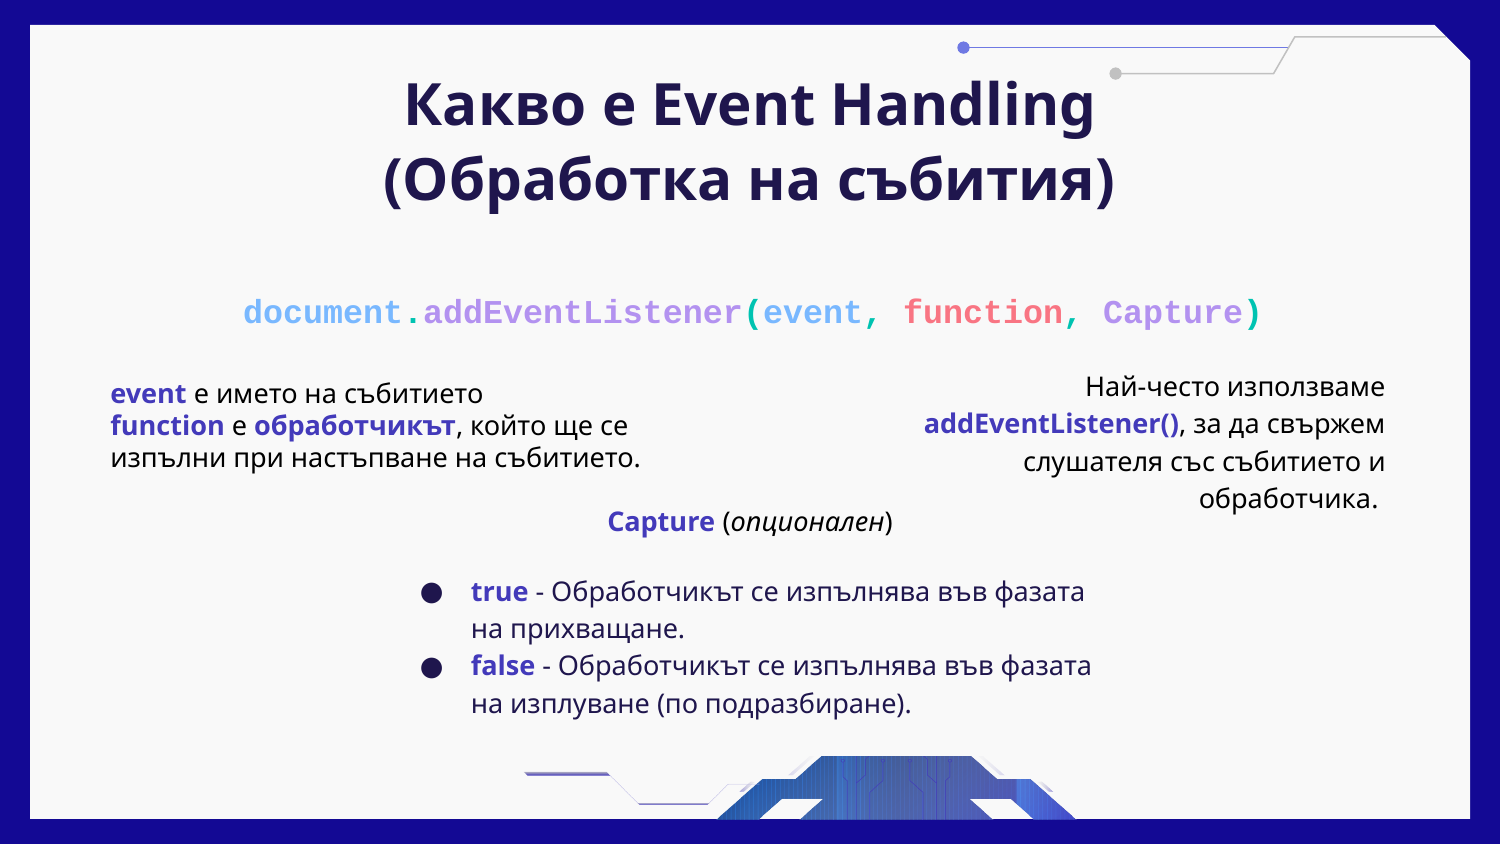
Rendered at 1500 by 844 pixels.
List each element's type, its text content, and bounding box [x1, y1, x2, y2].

title Какво е Event Handling [118, 52, 1382, 147]
subtitle Capture (опционален) true - Обработчикът се изпълнява във фазата на прихващане. false - Обработчикът се изпълнява във фазата на изплуване (по подразбиране). [380, 541, 1120, 734]
text_box document.addEventListener(event, function, Capture) [228, 261, 1312, 349]
subtitle Най-често използваме addEventListener(), за да свържем слушателя със събитието и обработчика. [828, 336, 1401, 529]
title (Обработка на събития) [368, 117, 1184, 264]
picture [513, 756, 1095, 820]
text_box event е името на събитието function е обработчикът, който ще се изпълни при настъпване на събитието. [72, 360, 663, 601]
